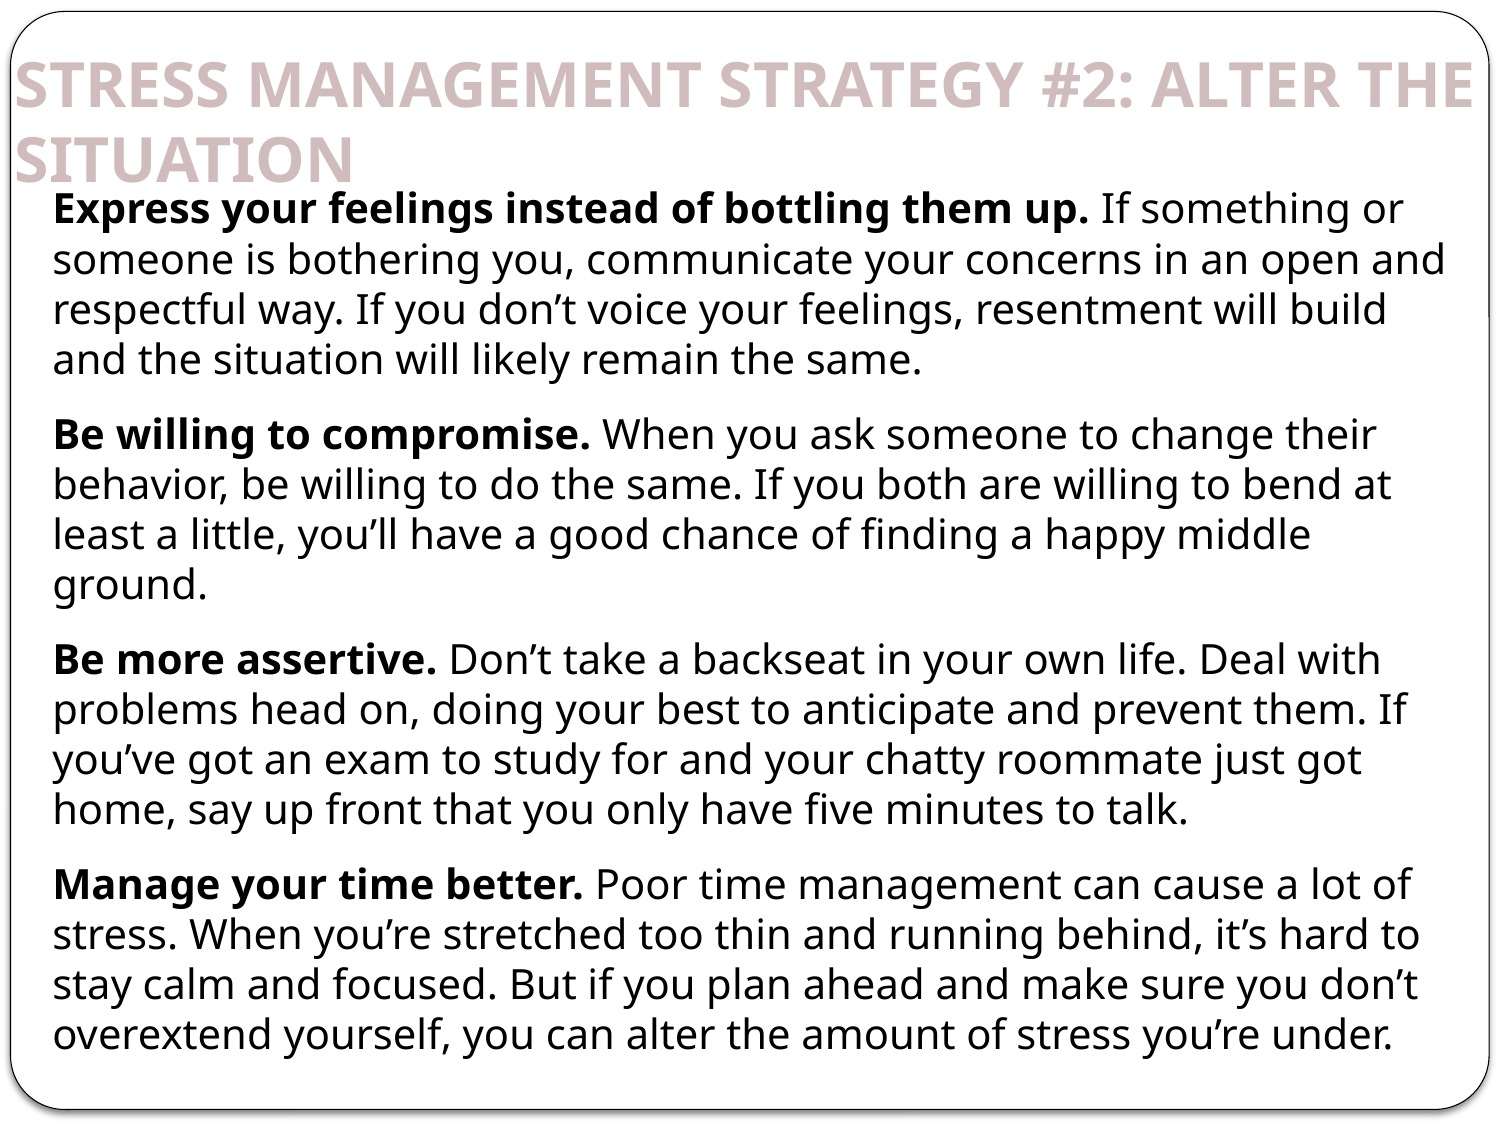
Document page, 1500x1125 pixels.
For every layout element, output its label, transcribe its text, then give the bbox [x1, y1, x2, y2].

text_box Express your feelings instead of bottling them up. If something or someone is bothering you, communicate your concerns in an open and respectful way. If you don’t voice your feelings, resentment will build and the situation will likely remain the same. Be willing to compromise. When you ask someone to change their behavior, be willing to do the same. If you both are willing to bend at least a little, you’ll have a good chance of finding a happy middle ground. Be more assertive. Don’t take a backseat in your own life. Deal with problems head on, doing your best to anticipate and prevent them. If you’ve got an exam to study for and your chatty roommate just got home, say up front that you only have five minutes to talk. Manage your time better. Poor time management can cause a lot of stress. When you’re stretched too thin and running behind, it’s hard to stay calm and focused. But if you plan ahead and make sure you don’t overextend yourself, you can alter the amount of stress you’re under. [37, 174, 1463, 1110]
text_box Stress management strategy #2: Alter the situation [0, 37, 1500, 203]
